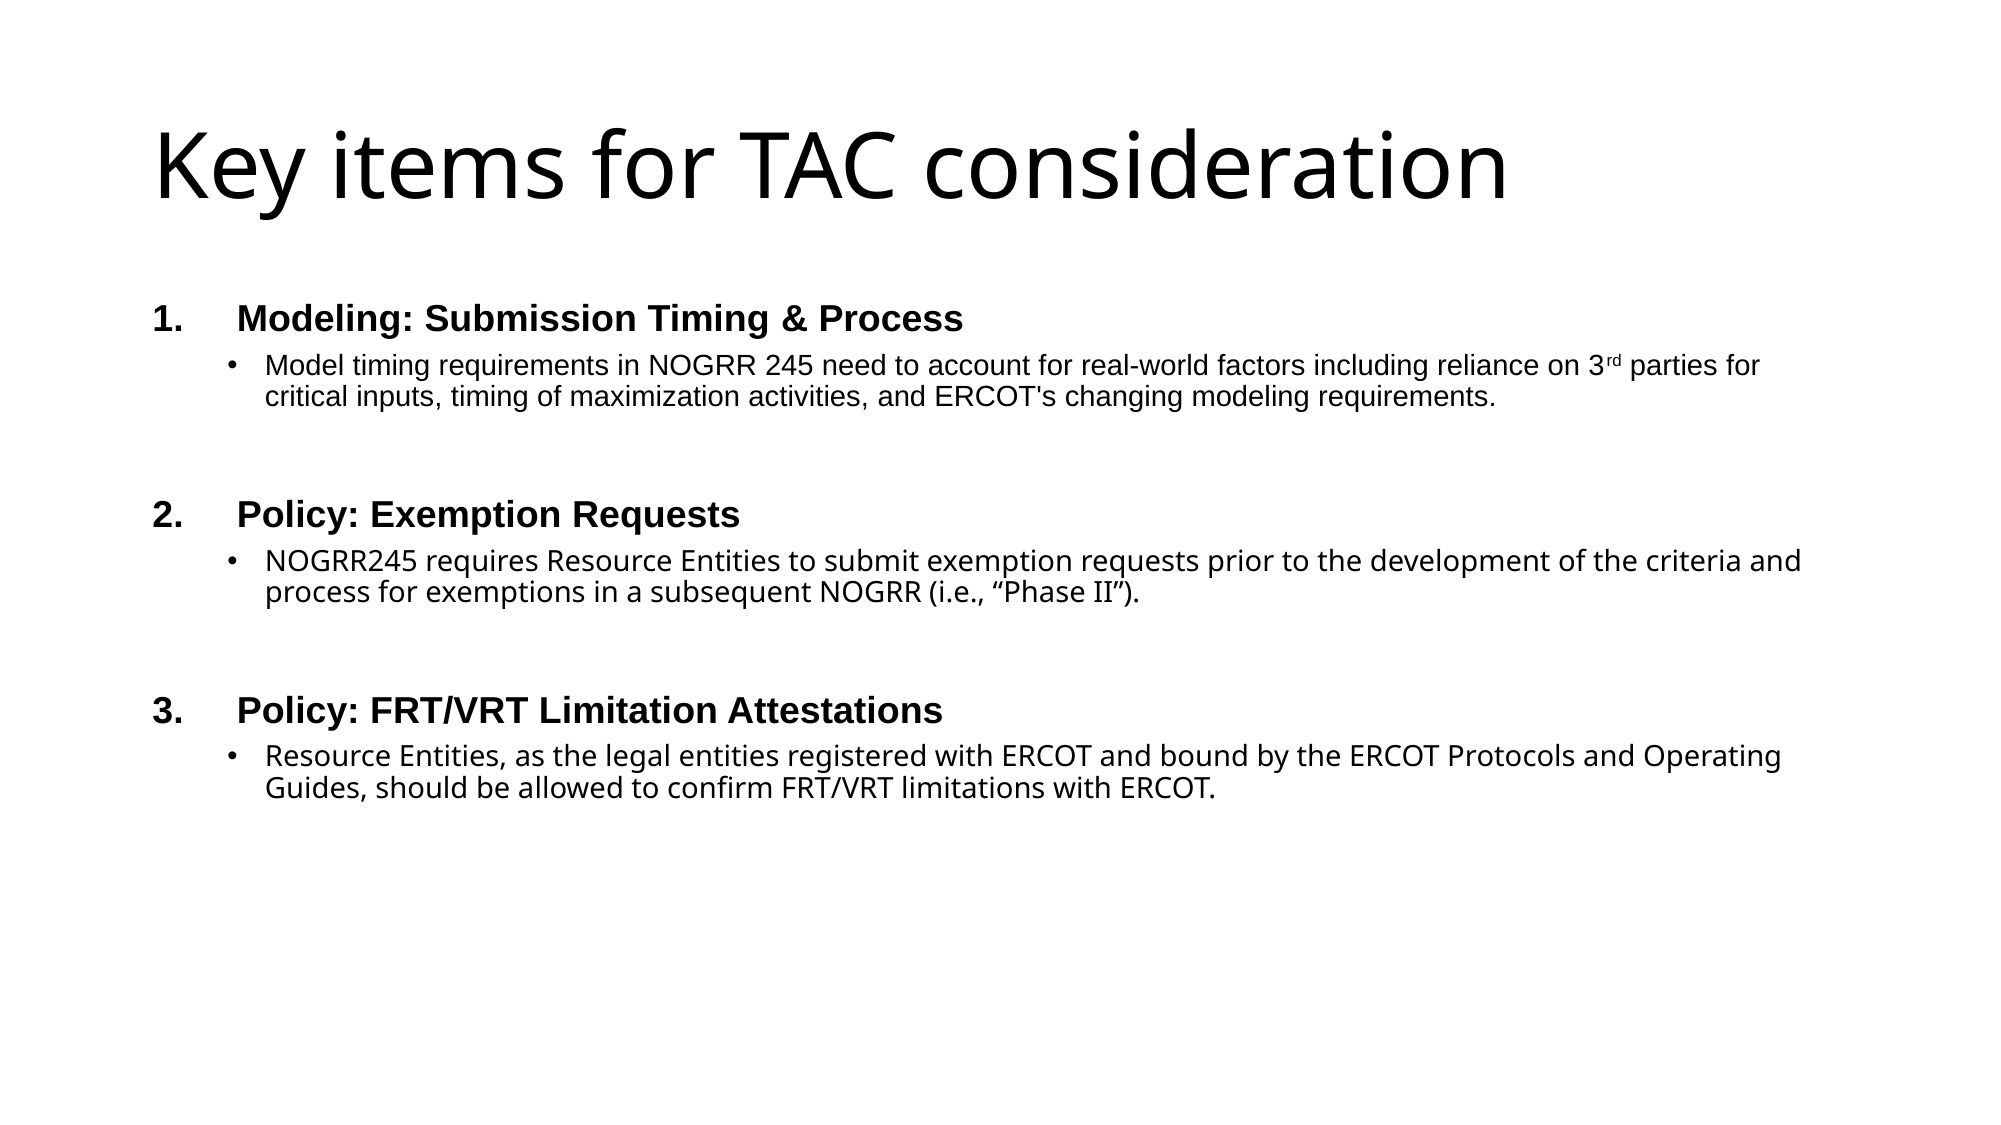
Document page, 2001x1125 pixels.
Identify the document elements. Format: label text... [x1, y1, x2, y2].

title Key items for TAC consideration [137, 59, 1863, 278]
list Modeling: Submission Timing & Process Model timing requirements in NOGRR 245 need to account for real-world factors including reliance on 3rd parties for critical inputs, timing of maximization activities, and ERCOT's changing modeling requirements. Policy: Exemption Requests NOGRR245 requires Resource Entities to submit exemption requests prior to the development of the criteria and process for exemptions in a subsequent NOGRR (i.e., “Phase II”). Policy: FRT/VRT Limitation Attestations Resource Entities, as the legal entities registered with ERCOT and bound by the ERCOT Protocols and Operating Guides, should be allowed to confirm FRT/VRT limitations with ERCOT. [137, 291, 1863, 1006]
